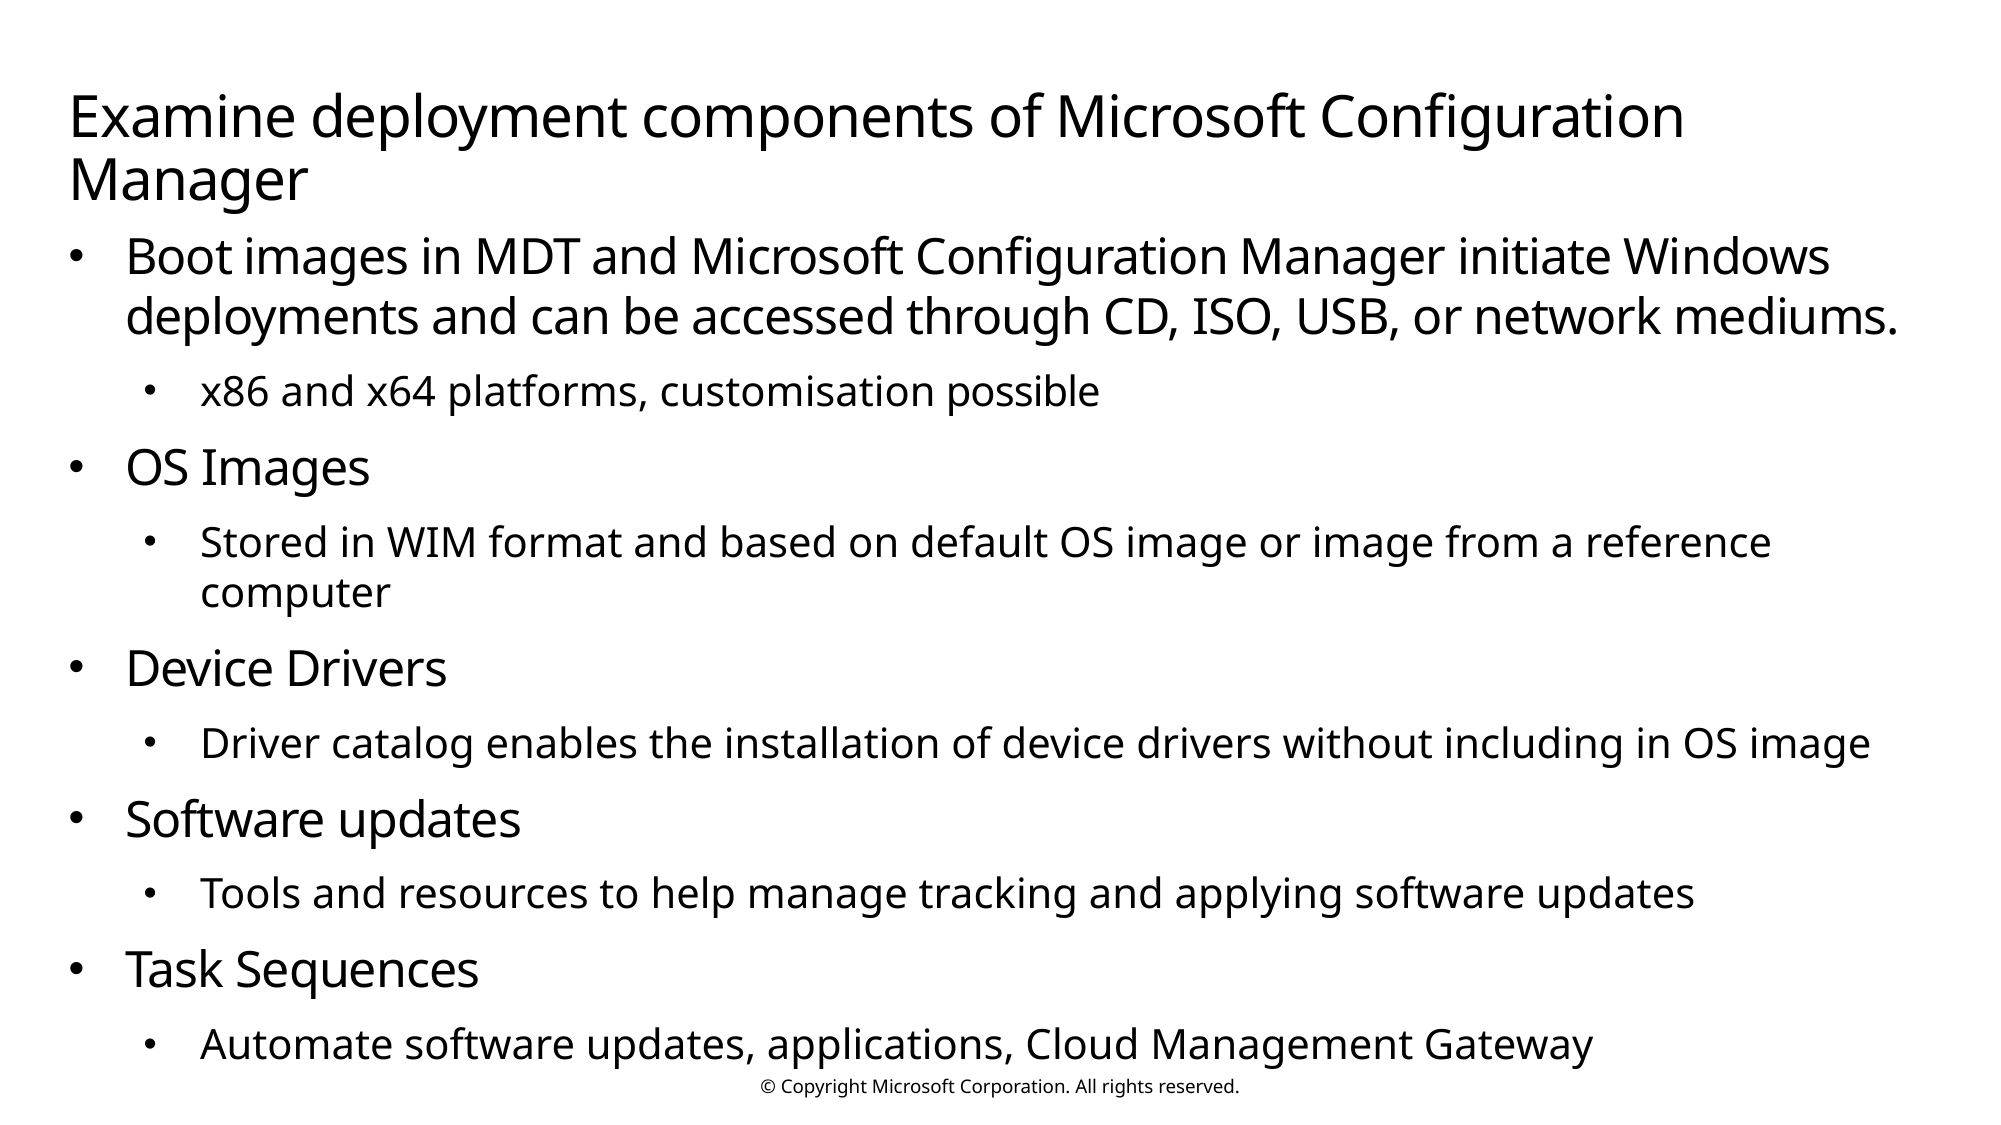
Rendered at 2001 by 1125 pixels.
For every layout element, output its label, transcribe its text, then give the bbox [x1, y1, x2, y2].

text_box Boot images in MDT and Microsoft Configuration Manager initiate Windows deployments and can be accessed through CD, ISO, USB, or network mediums. x86 and x64 platforms, customisation possible OS Images Stored in WIM format and based on default OS image or image from a reference computer Device Drivers Driver catalog enables the installation of device drivers without including in OS image Software updates Tools and resources to help manage tracking and applying software updates Task Sequences Automate software updates, applications, Cloud Management Gateway [68, 217, 1929, 1076]
title Examine deployment components of Microsoft Configuration Manager [68, 72, 1958, 178]
